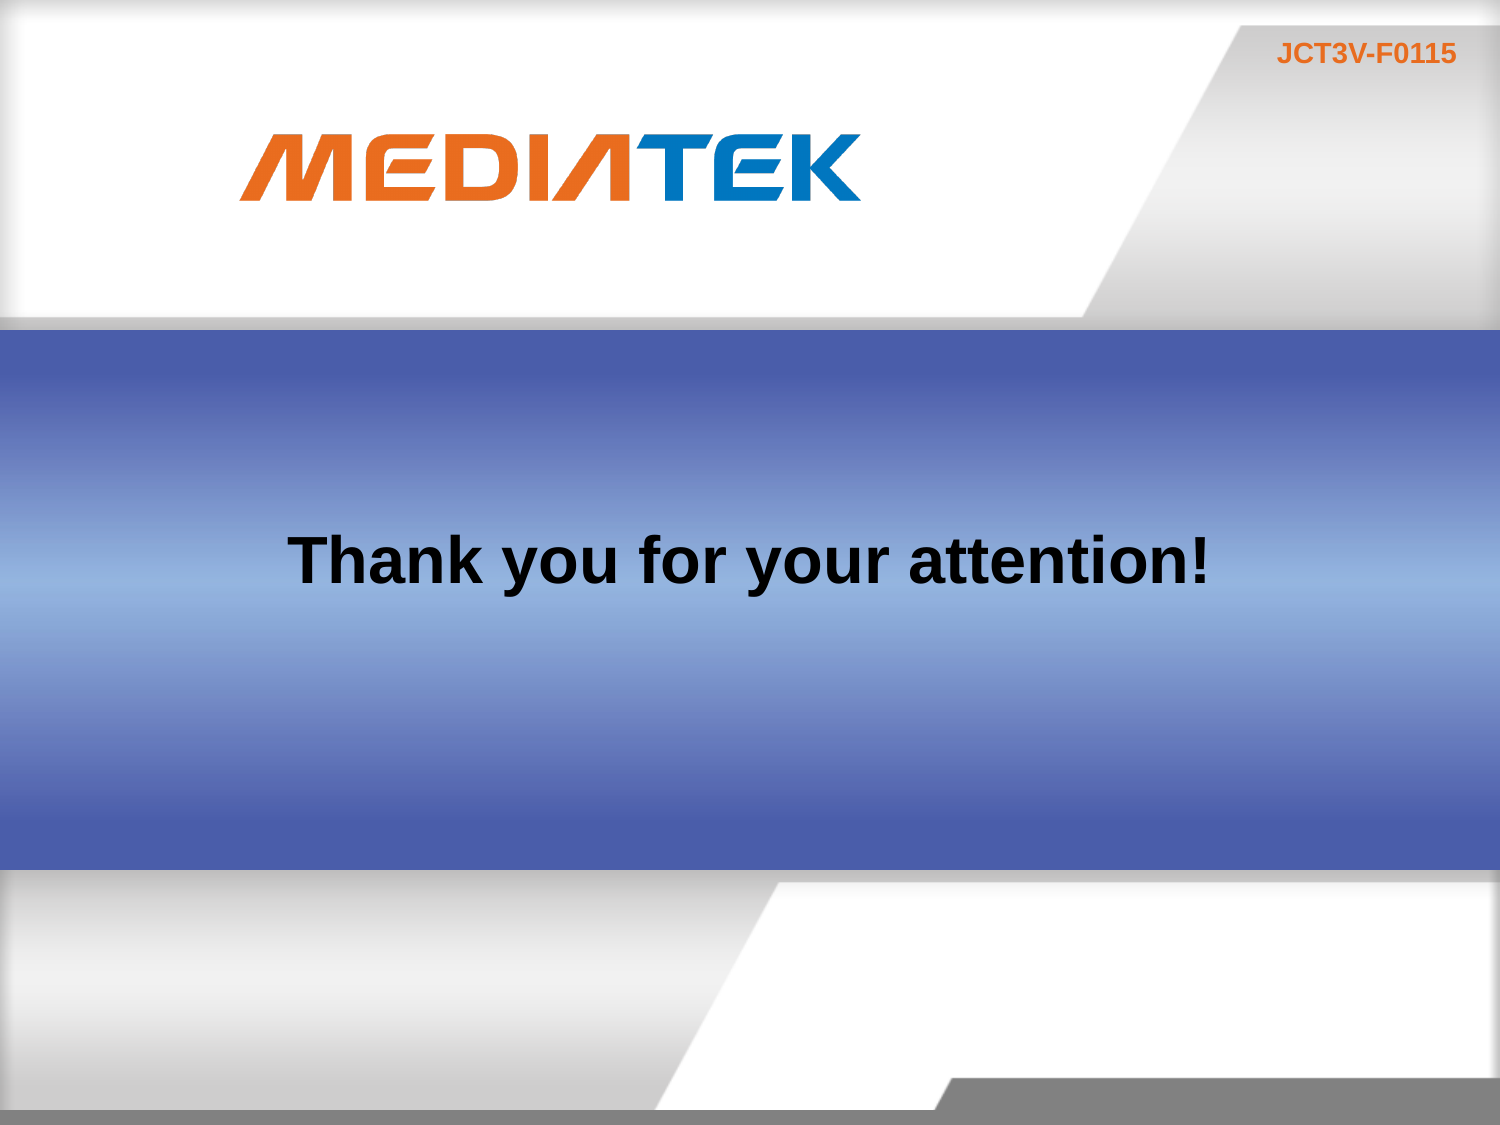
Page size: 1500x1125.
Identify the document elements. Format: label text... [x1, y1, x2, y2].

title Thank you for your attention! [50, 438, 1450, 676]
picture [0, 0, 1500, 1125]
